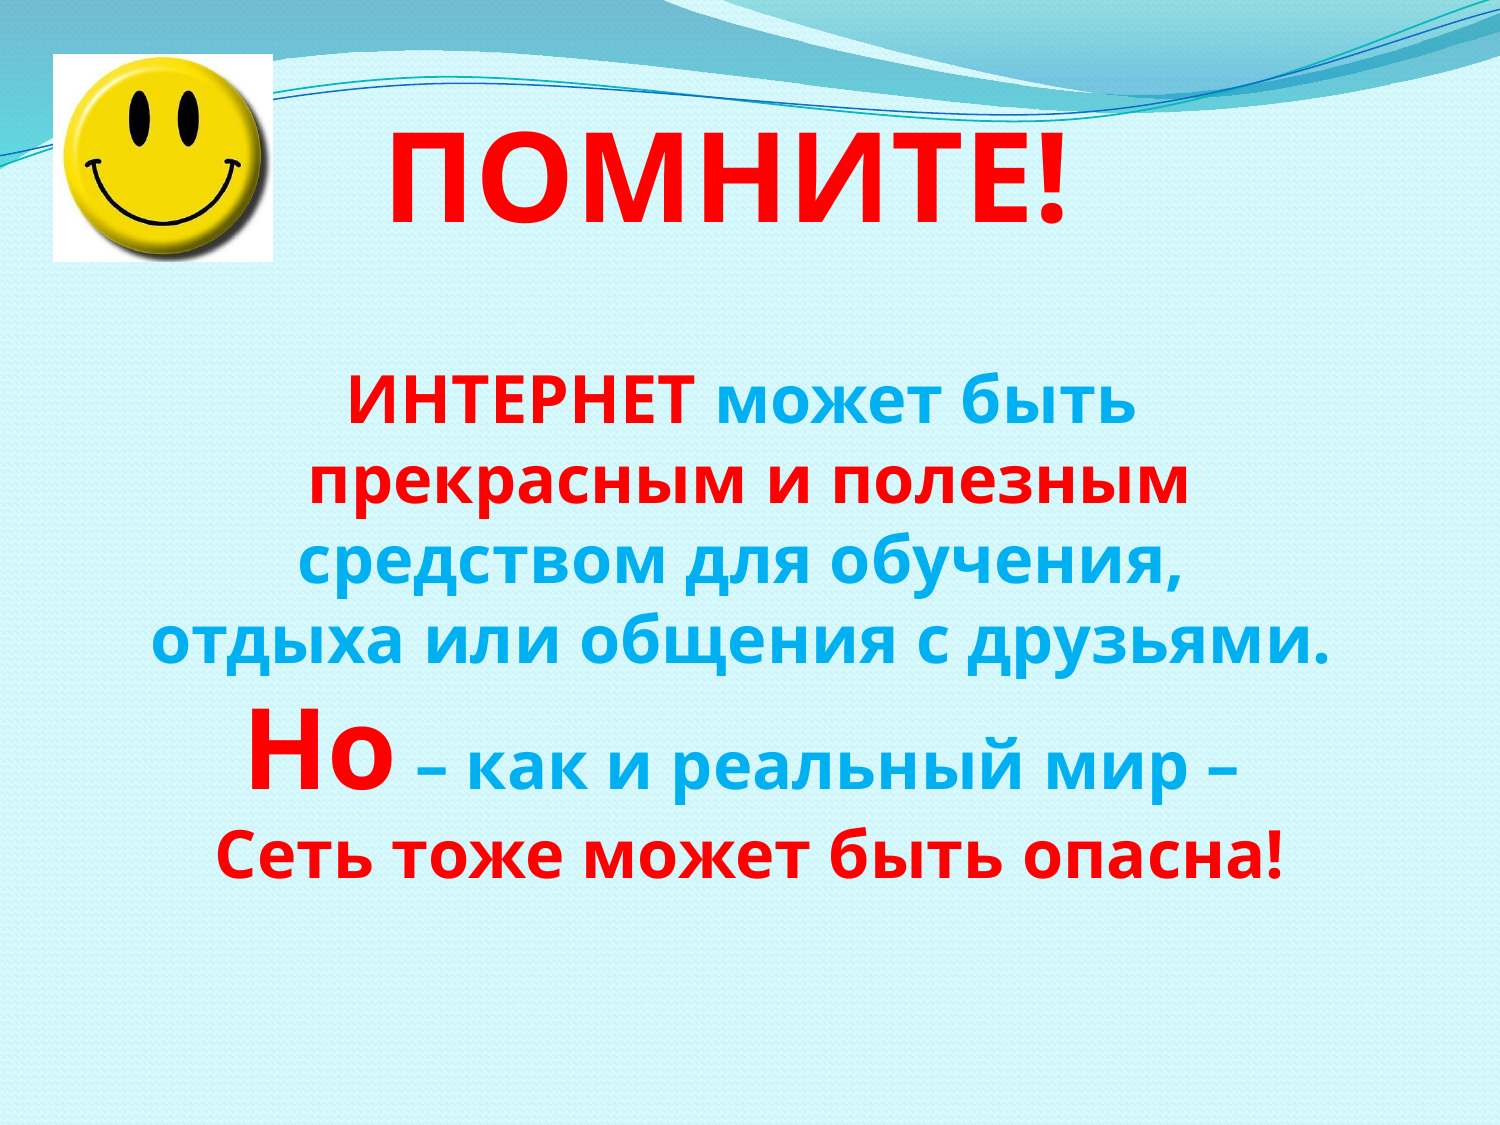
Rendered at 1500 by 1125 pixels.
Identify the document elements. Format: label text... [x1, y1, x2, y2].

text_box ИНТЕРНЕТ может быть прекрасным и полезным средством для обучения, отдыха или общения с друзьями. Но – как и реальный мир – Сеть тоже может быть опасна! [64, 349, 1436, 980]
picture [52, 54, 273, 263]
text_box Помните! [278, 89, 1258, 255]
